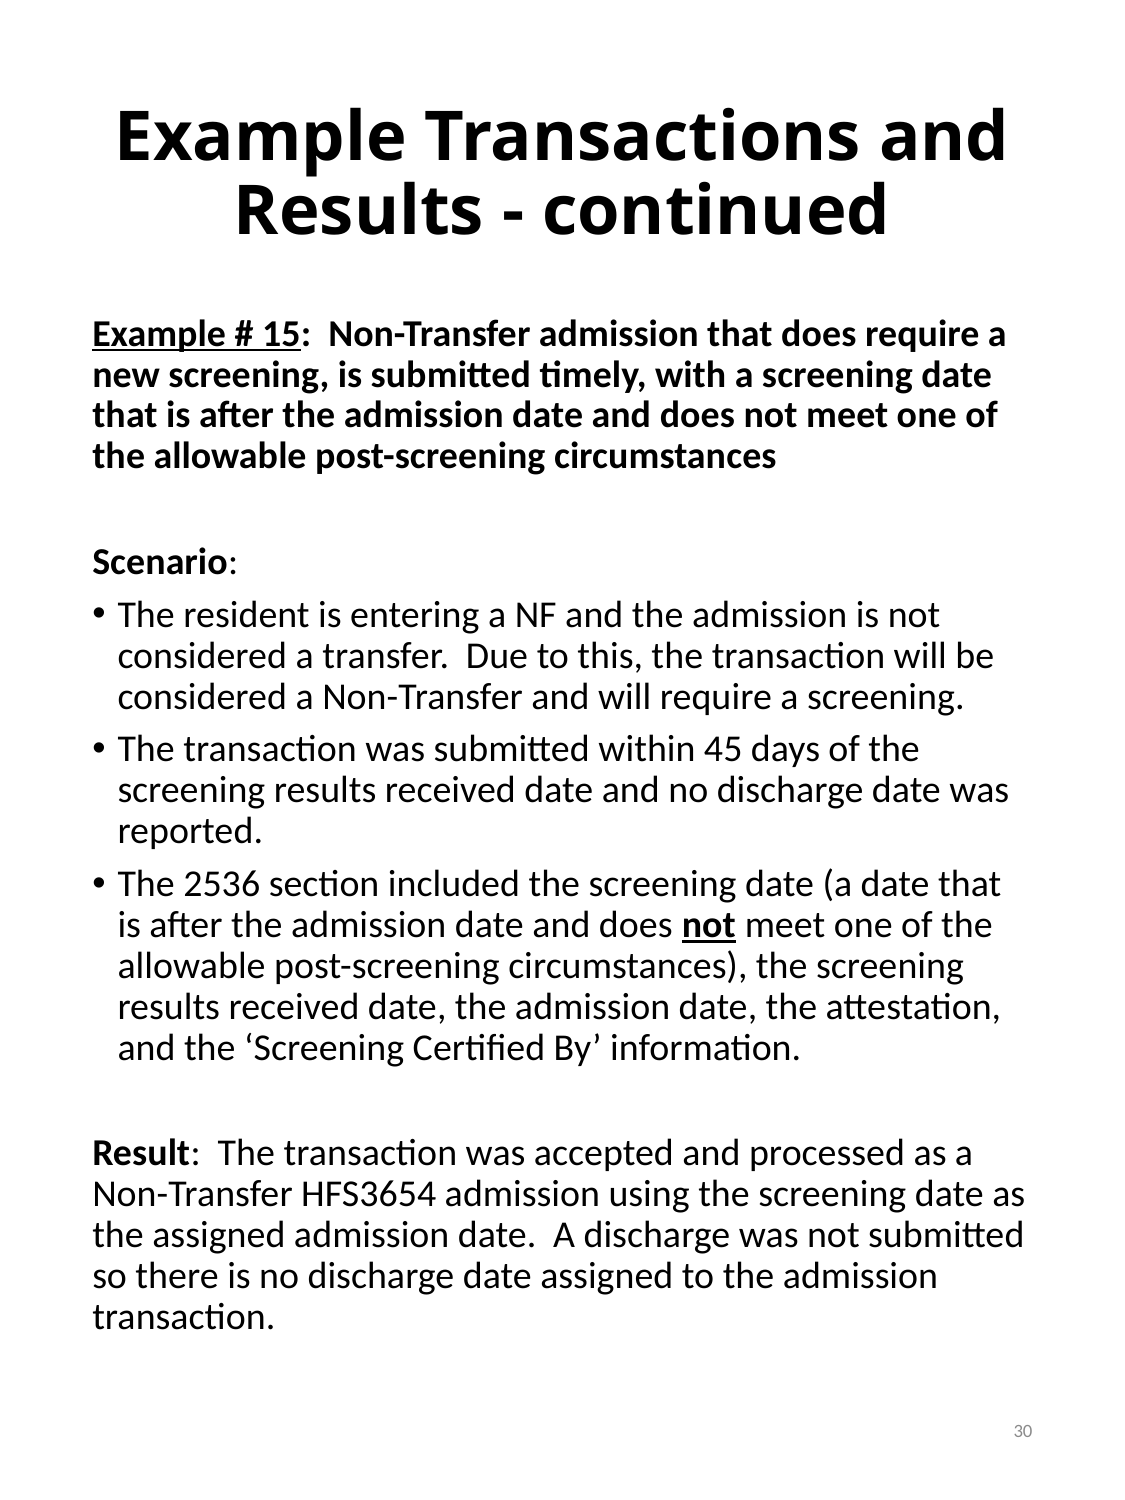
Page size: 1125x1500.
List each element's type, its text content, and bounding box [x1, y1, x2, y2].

list Example # 15: Non-Transfer admission that does require a new screening, is submitted timely, with a screening date that is after the admission date and does not meet one of the allowable post-screening circumstances Scenario: The resident is entering a NF and the admission is not considered a transfer. Due to this, the transaction will be considered a Non-Transfer and will require a screening. The transaction was submitted within 45 days of the screening results received date and no discharge date was reported. The 2536 section included the screening date (a date that is after the admission date and does not meet one of the allowable post-screening circumstances), the screening results received date, the admission date, the attestation, and the ‘Screening Certified By’ information. Result: The transaction was accepted and processed as a Non-Transfer HFS3654 admission using the screening date as the assigned admission date. A discharge was not submitted so there is no discharge date assigned to the admission transaction. [77, 305, 1048, 1352]
title Example Transactions and Results - continued [77, 79, 1048, 271]
slide_number 30 [794, 1390, 1048, 1471]
